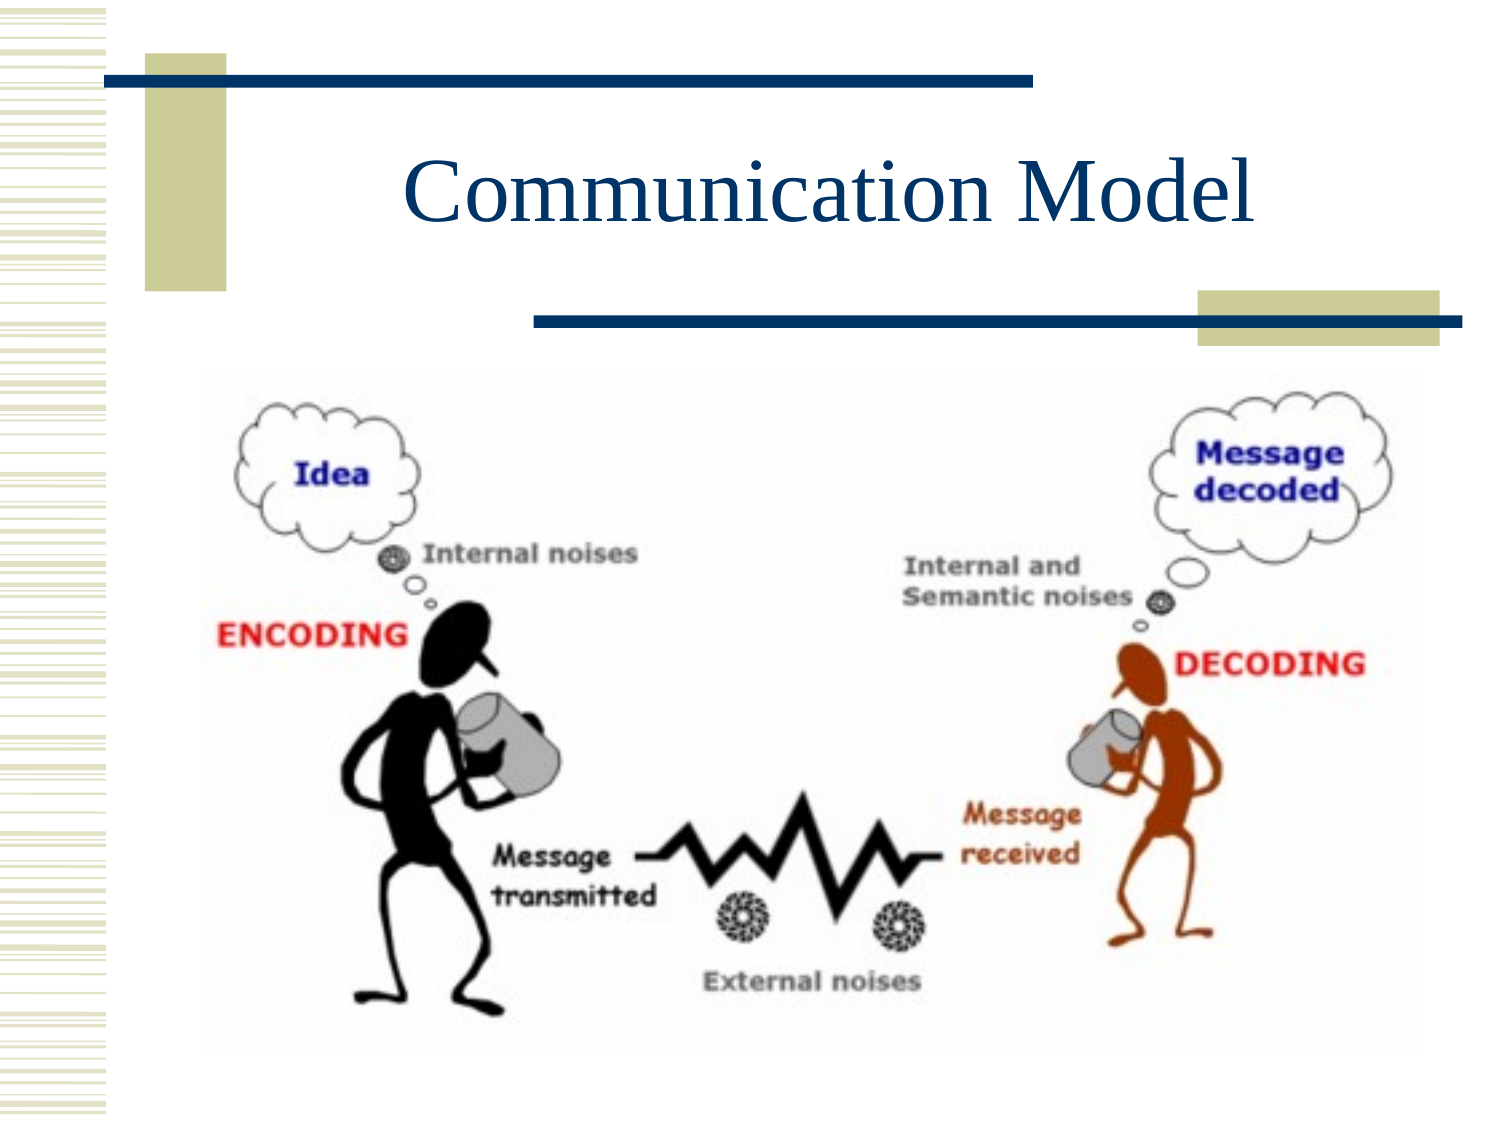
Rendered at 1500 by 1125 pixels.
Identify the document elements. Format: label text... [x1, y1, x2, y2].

title Communication Model [224, 99, 1436, 288]
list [199, 374, 1426, 1051]
